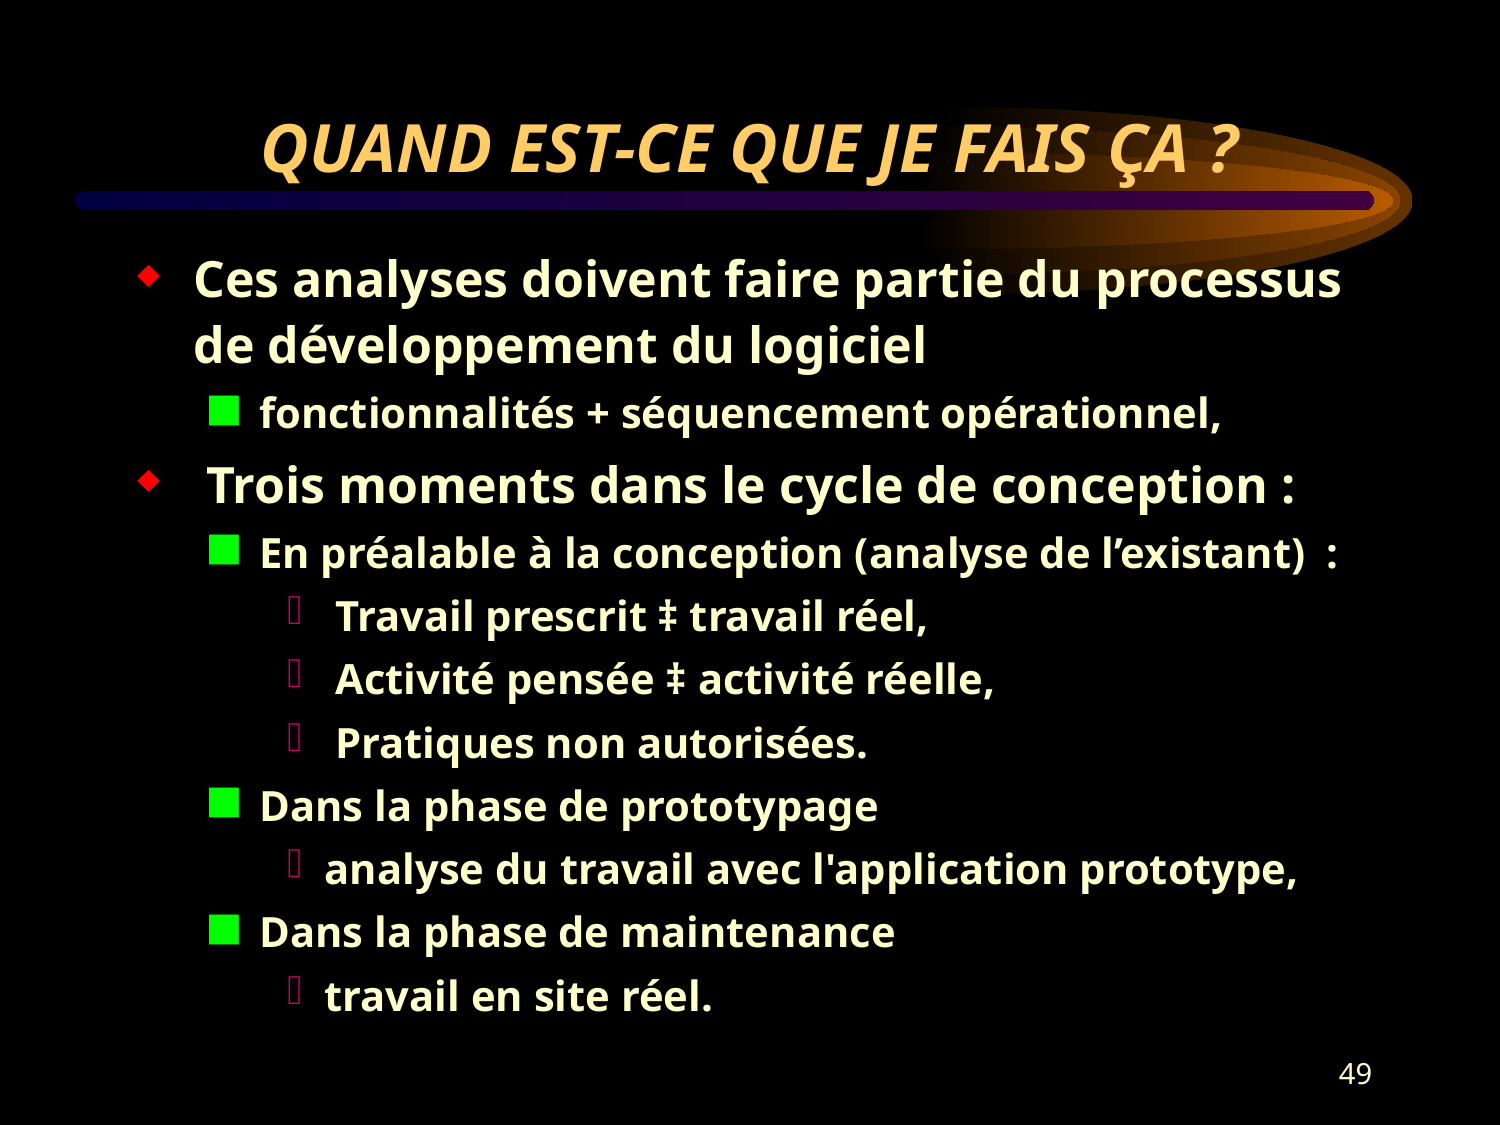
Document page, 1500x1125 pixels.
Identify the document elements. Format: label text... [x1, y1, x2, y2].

list Ces analyses doivent faire partie du processus de développement du logiciel fonctionnalités + séquencement opérationnel, Trois moments dans le cycle de conception : En préalable à la conception (analyse de l’existant) : Travail prescrit ‡ travail réel, Activité pensée ‡ activité réelle, Pratiques non autorisées. Dans la phase de prototypage analyse du travail avec l'application prototype, Dans la phase de maintenance travail en site réel. [121, 234, 1398, 910]
slide_number 49 [1074, 1037, 1388, 1113]
title QUAND EST-CE QUE JE FAIS ÇA ? [112, 73, 1388, 262]
